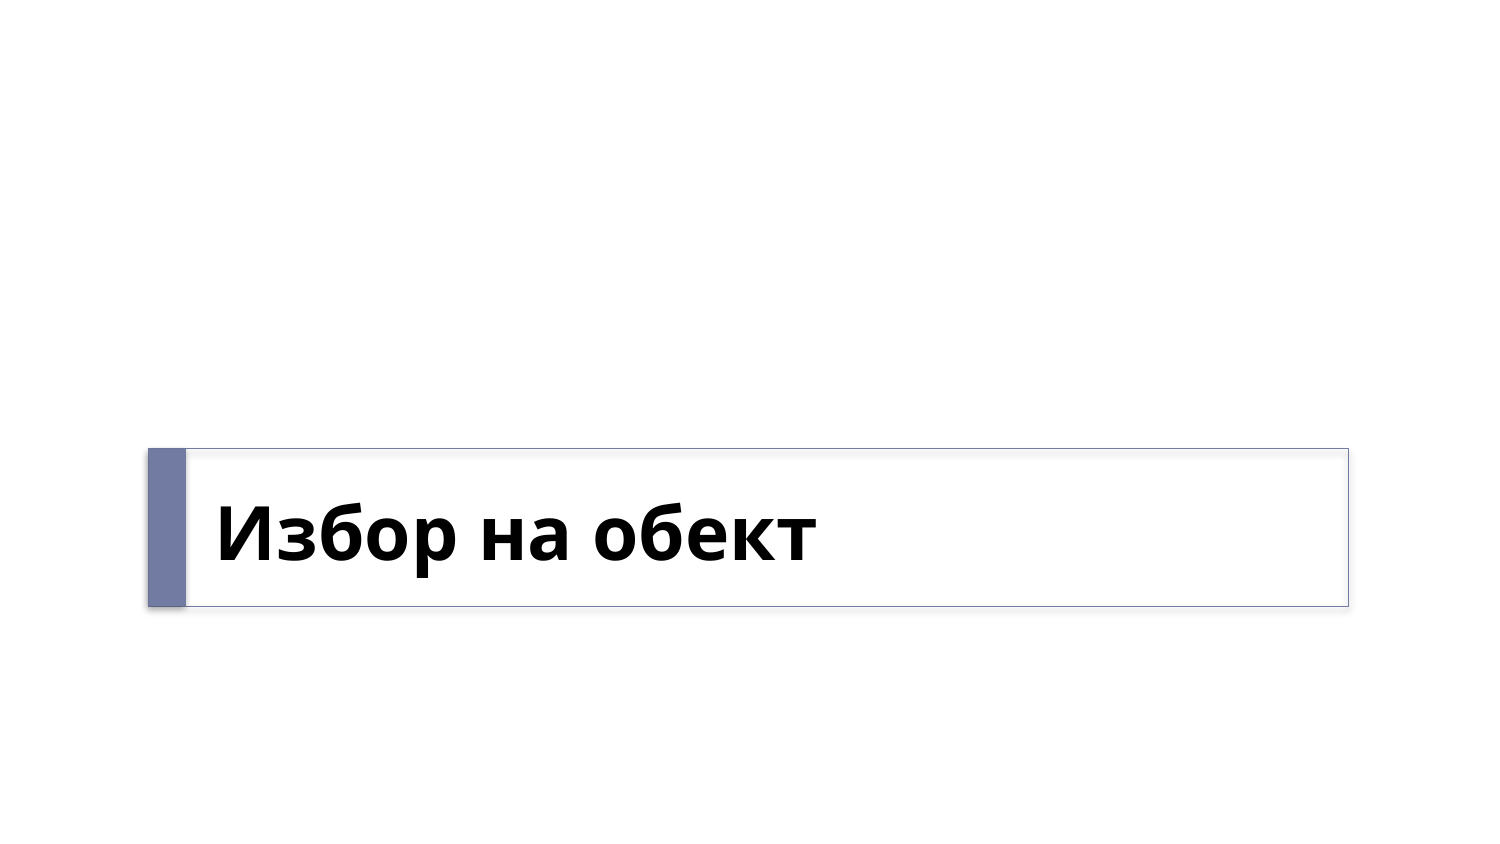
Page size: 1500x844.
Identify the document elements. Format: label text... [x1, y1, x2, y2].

title Избор на обект [200, 478, 1325, 600]
